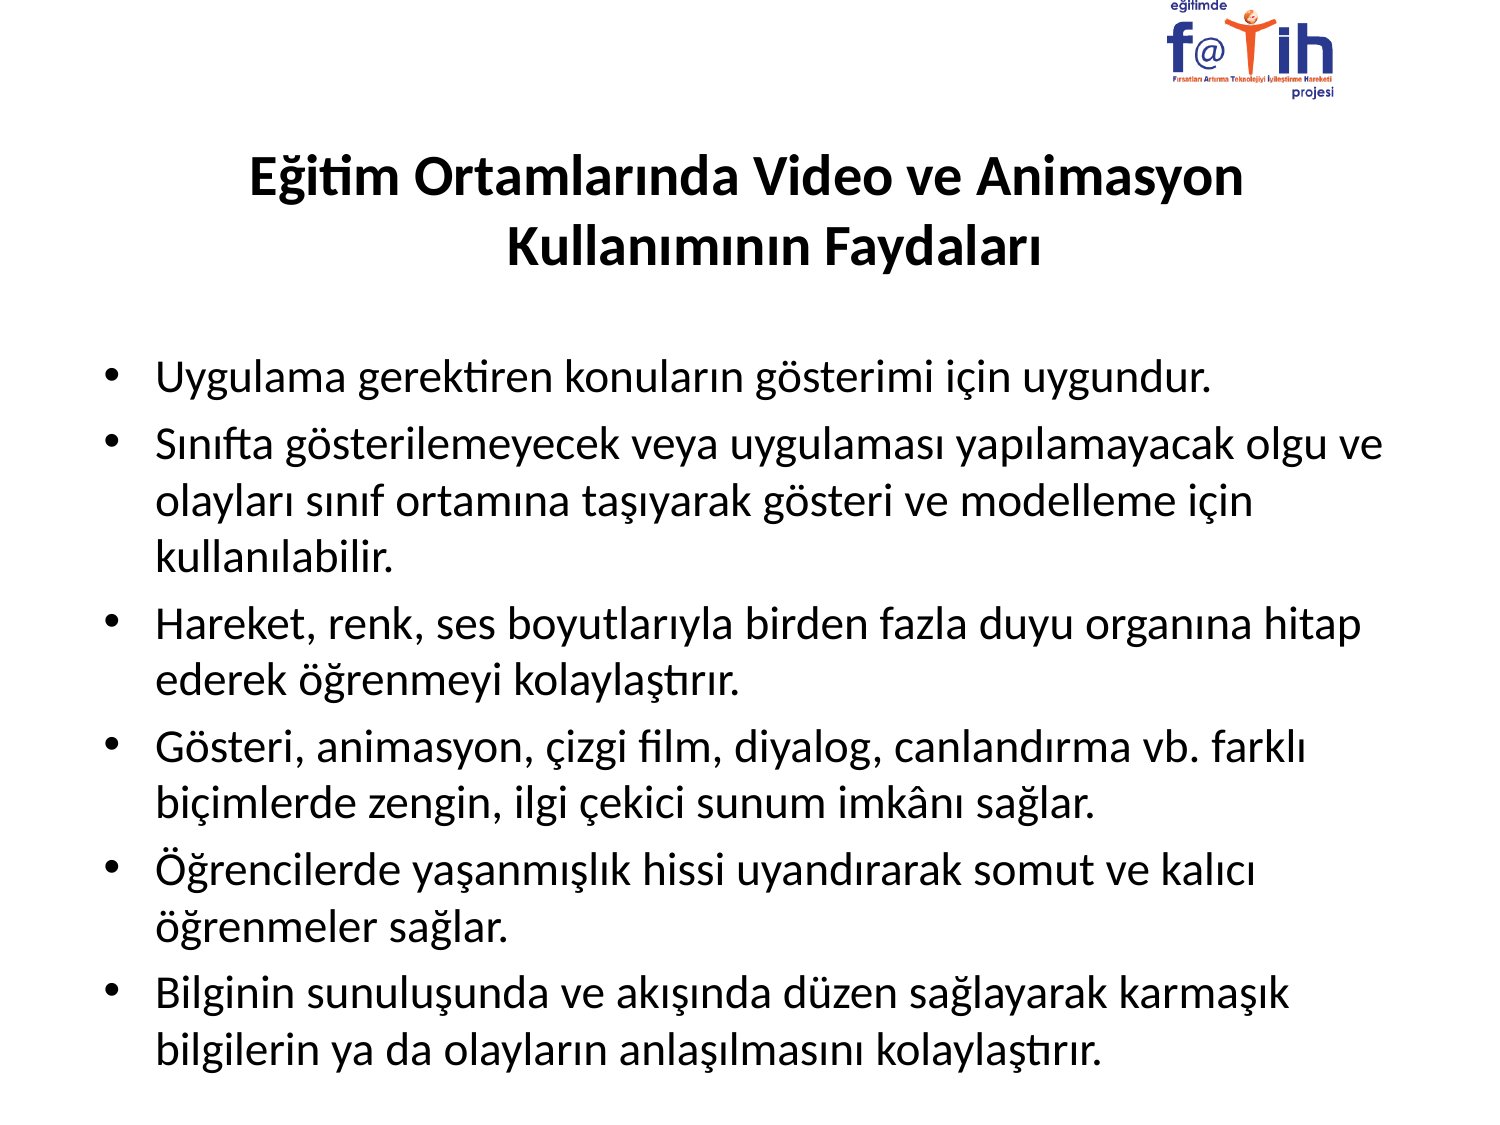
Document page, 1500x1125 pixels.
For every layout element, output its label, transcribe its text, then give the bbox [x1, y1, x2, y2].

title Eğitim Ortamlarında Video ve Animasyon Kullanımının Faydaları [171, 113, 1324, 302]
list Uygulama gerektiren konuların gösterimi için uygundur. Sınıfta gösterilemeyecek veya uygulaması yapılamayacak olgu ve olayları sınıf ortamına taşıyarak gösteri ve modelleme için kullanılabilir. Hareket, renk, ses boyutlarıyla birden fazla duyu organına hitap ederek öğrenmeyi kolaylaştırır. Gösteri, animasyon, çizgi film, diyalog, canlandırma vb. farklı biçimlerde zengin, ilgi çekici sunum imkânı sağlar. Öğrencilerde yaşanmışlık hissi uyandırarak somut ve kalıcı öğrenmeler sağlar. Bilginin sunuluşunda ve akışında düzen sağlayarak karmaşık bilgilerin ya da olayların anlaşılmasını kolaylaştırır. [88, 338, 1459, 1083]
picture [1162, 0, 1338, 101]
